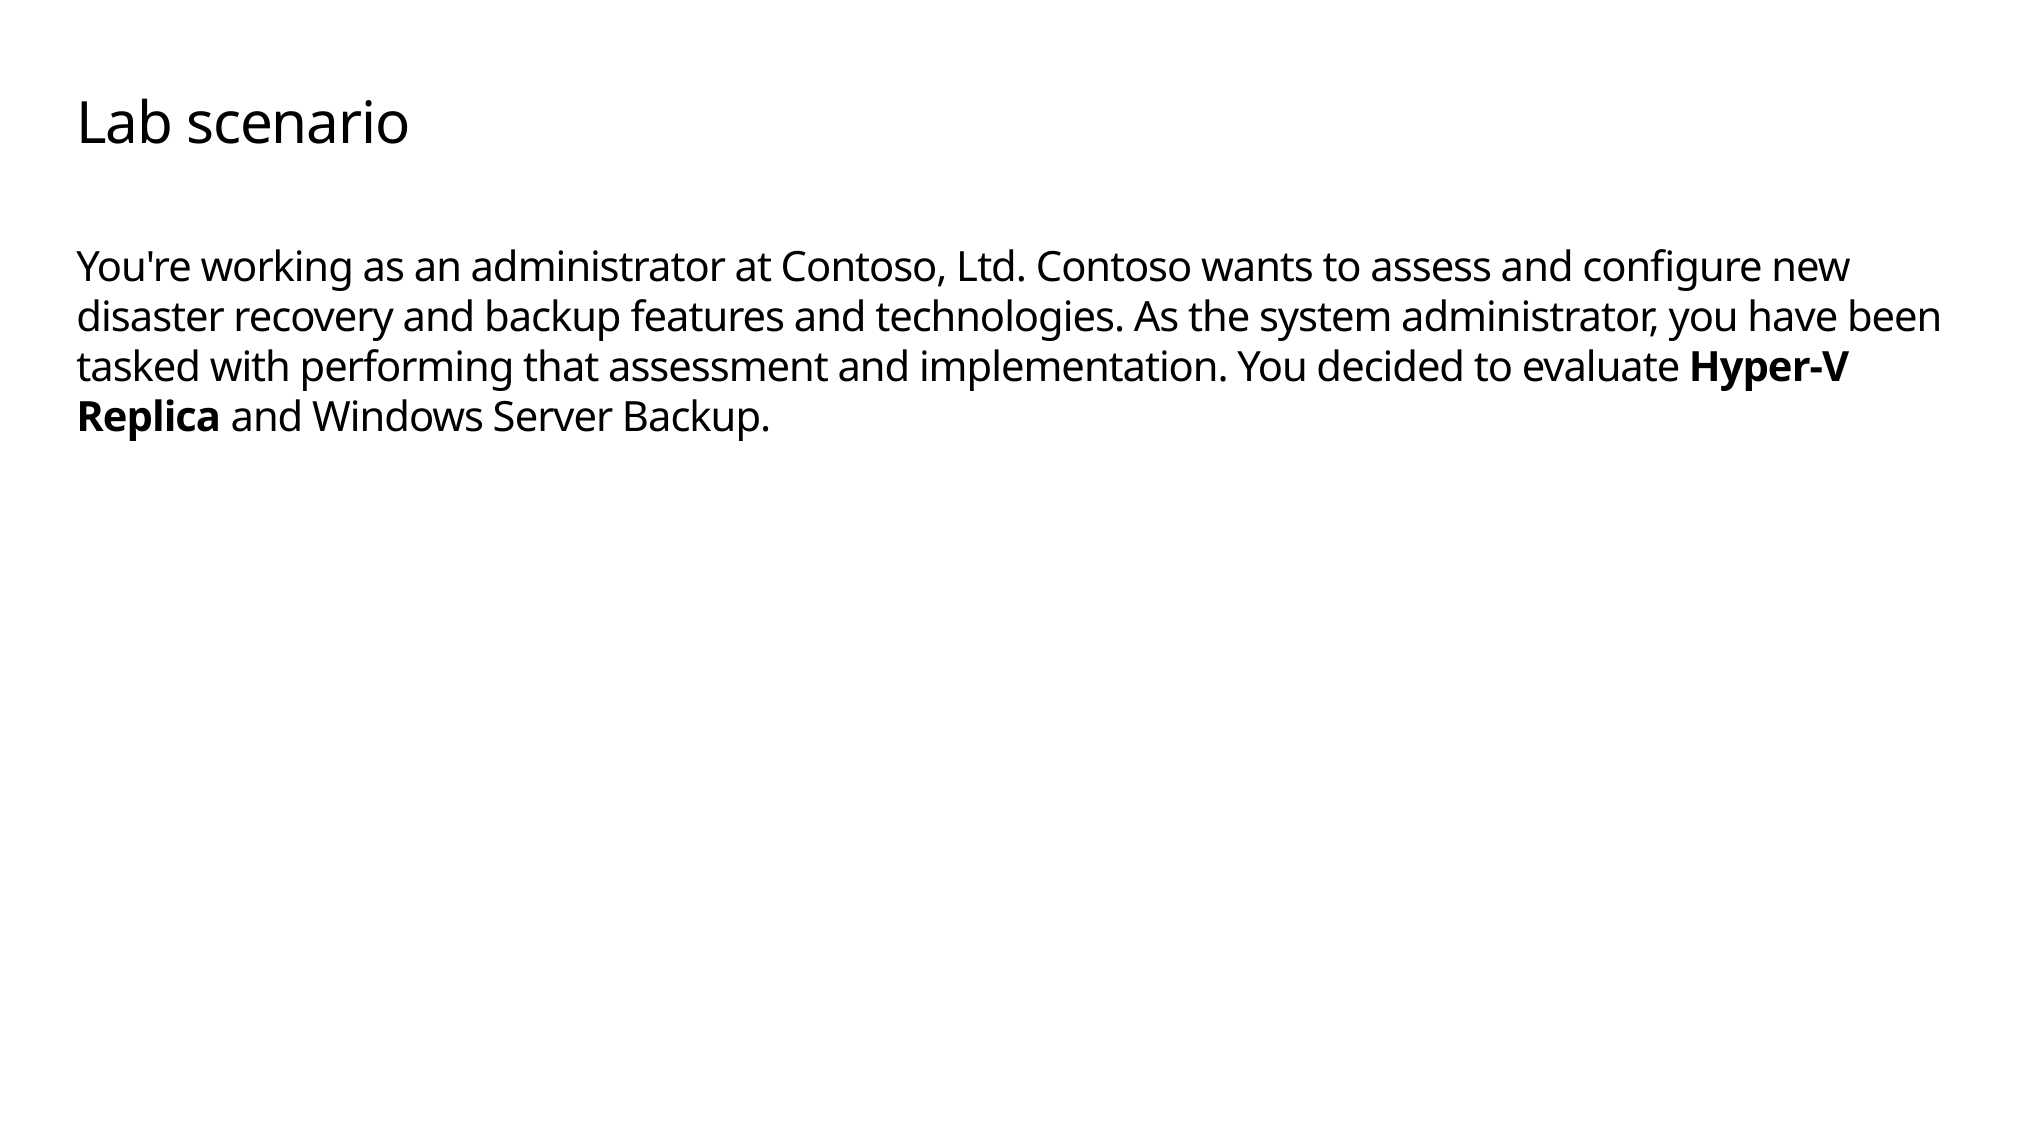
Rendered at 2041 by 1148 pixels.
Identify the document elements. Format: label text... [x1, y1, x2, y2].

title Lab scenario [76, 93, 1968, 161]
list You're working as an administrator at Contoso, Ltd. Contoso wants to assess and configure new disaster recovery and backup features and technologies. As the system administrator, you have been tasked with performing that assessment and implementation. You decided to evaluate Hyper-V Replica and Windows Server Backup. [76, 240, 1968, 1074]
